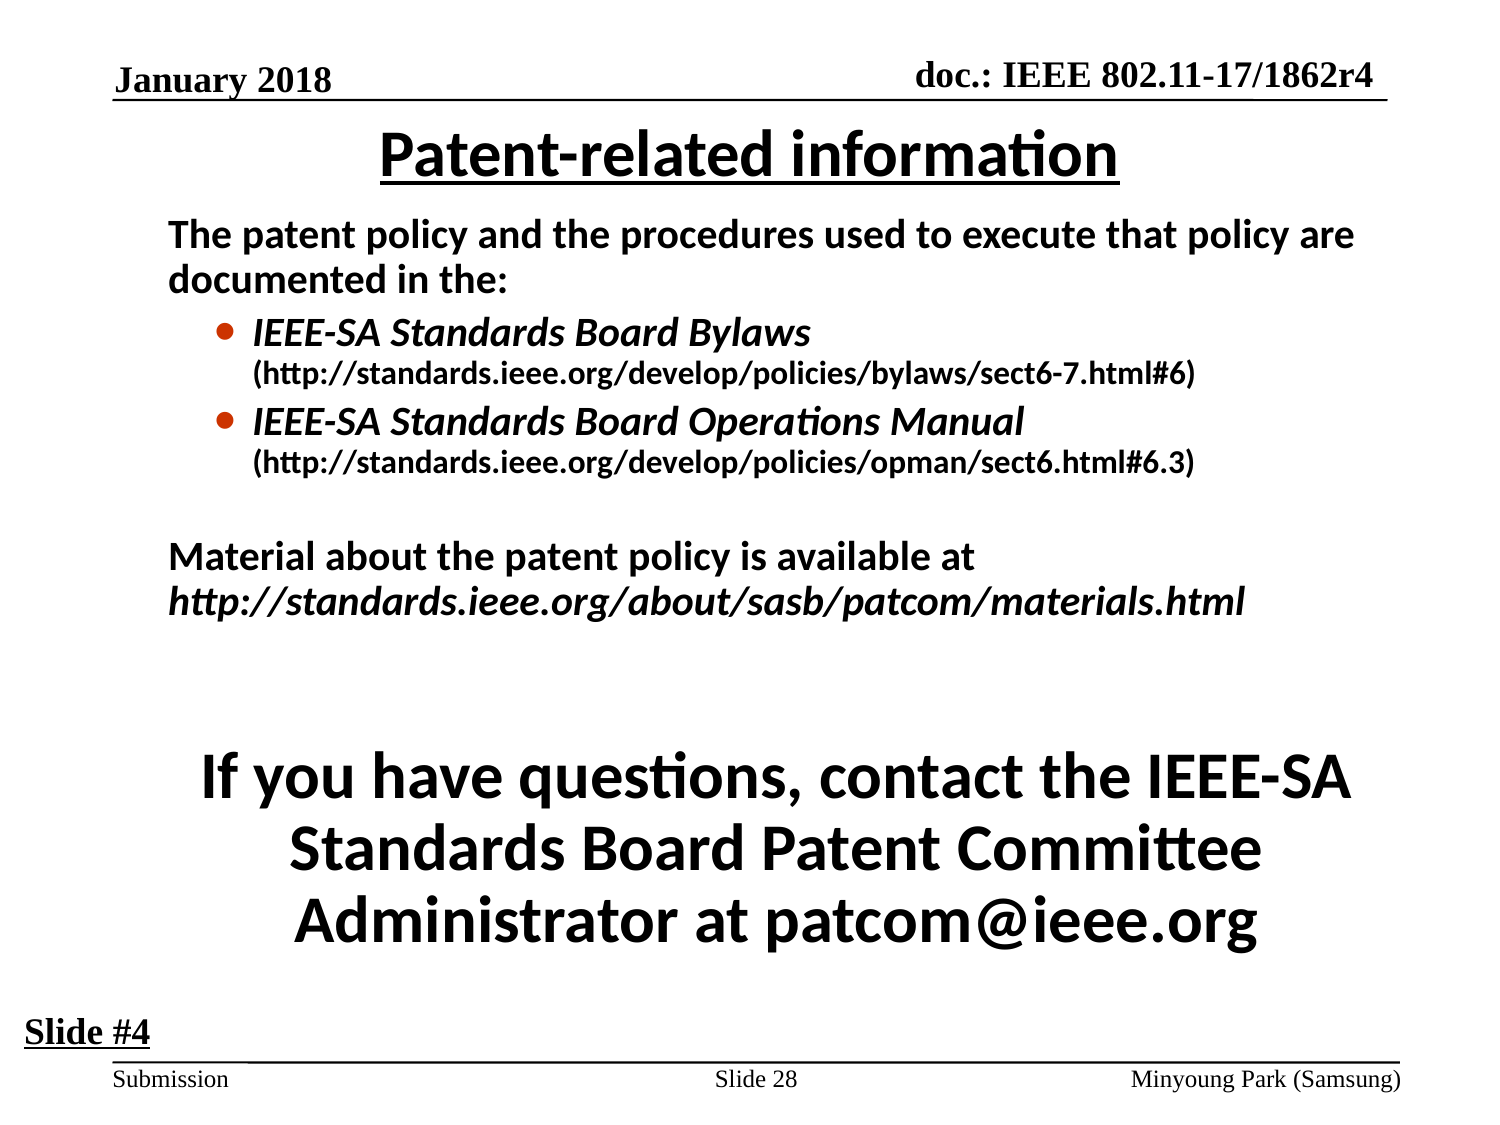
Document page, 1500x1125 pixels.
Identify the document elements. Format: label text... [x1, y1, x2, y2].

text_box The patent policy and the procedures used to execute that policy are documented in the: IEEE-SA Standards Board Bylaws (http://standards.ieee.org/develop/policies/bylaws/sect6-7.html#6) IEEE-SA Standards Board Operations Manual (http://standards.ieee.org/develop/policies/opman/sect6.html#6.3) Material about the patent policy is available at http://standards.ieee.org/about/sasb/patcom/materials.html If you have questions, contact the IEEE-SA Standards Board Patent Committee Administrator at patcom@ieee.org [49, 187, 1400, 1025]
text_box [87, 37, 1438, 163]
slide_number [114, 54, 335, 101]
text_box Slide #4 [9, 999, 166, 1060]
slide_number Slide 28 [712, 1061, 800, 1093]
footer Minyoung Park (Samsung) [949, 1061, 1402, 1093]
title Patent-related information [112, 163, 1388, 187]
